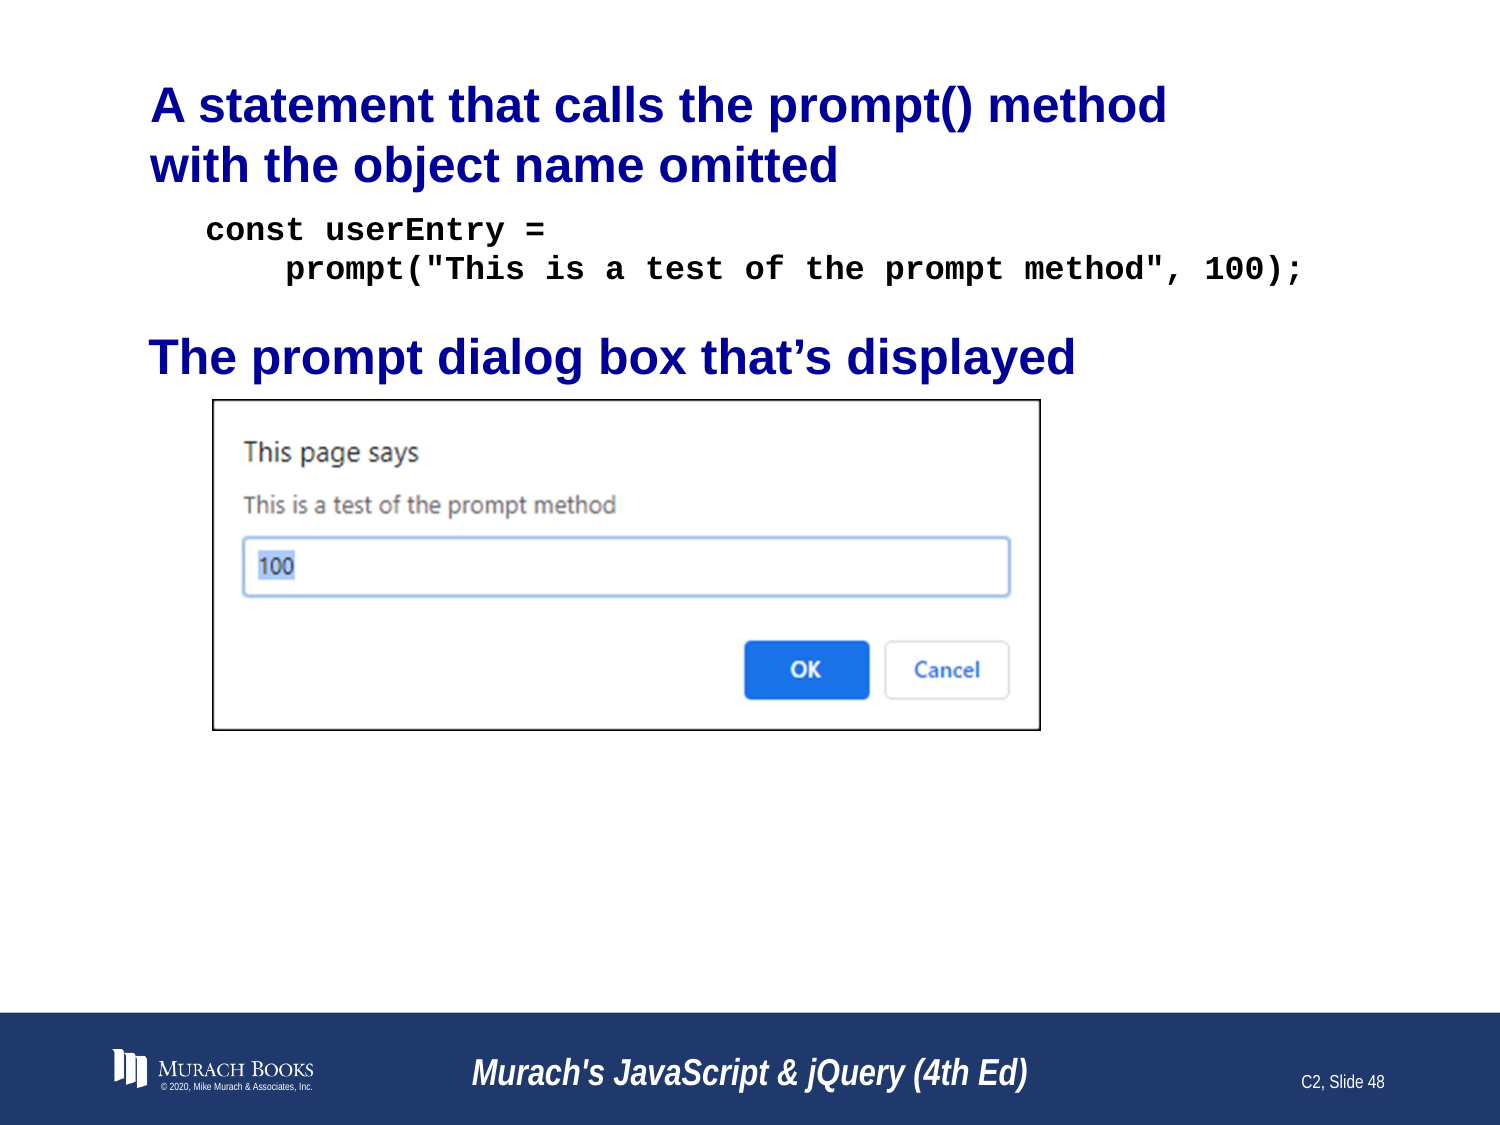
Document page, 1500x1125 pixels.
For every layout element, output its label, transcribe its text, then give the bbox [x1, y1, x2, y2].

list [212, 399, 1041, 732]
slide_number C2, Slide 48 [1087, 1025, 1400, 1100]
footer © 2020, Mike Murach & Associates, Inc. [12, 1025, 463, 1100]
list const userEntry = prompt("This is a test of the prompt method", 100); The prompt dialog box that’s displayed [133, 199, 1346, 563]
title A statement that calls the prompt() method with the object name omitted [150, 72, 1350, 194]
slide_number Murach's JavaScript & jQuery (4th Ed) [463, 1025, 1050, 1100]
